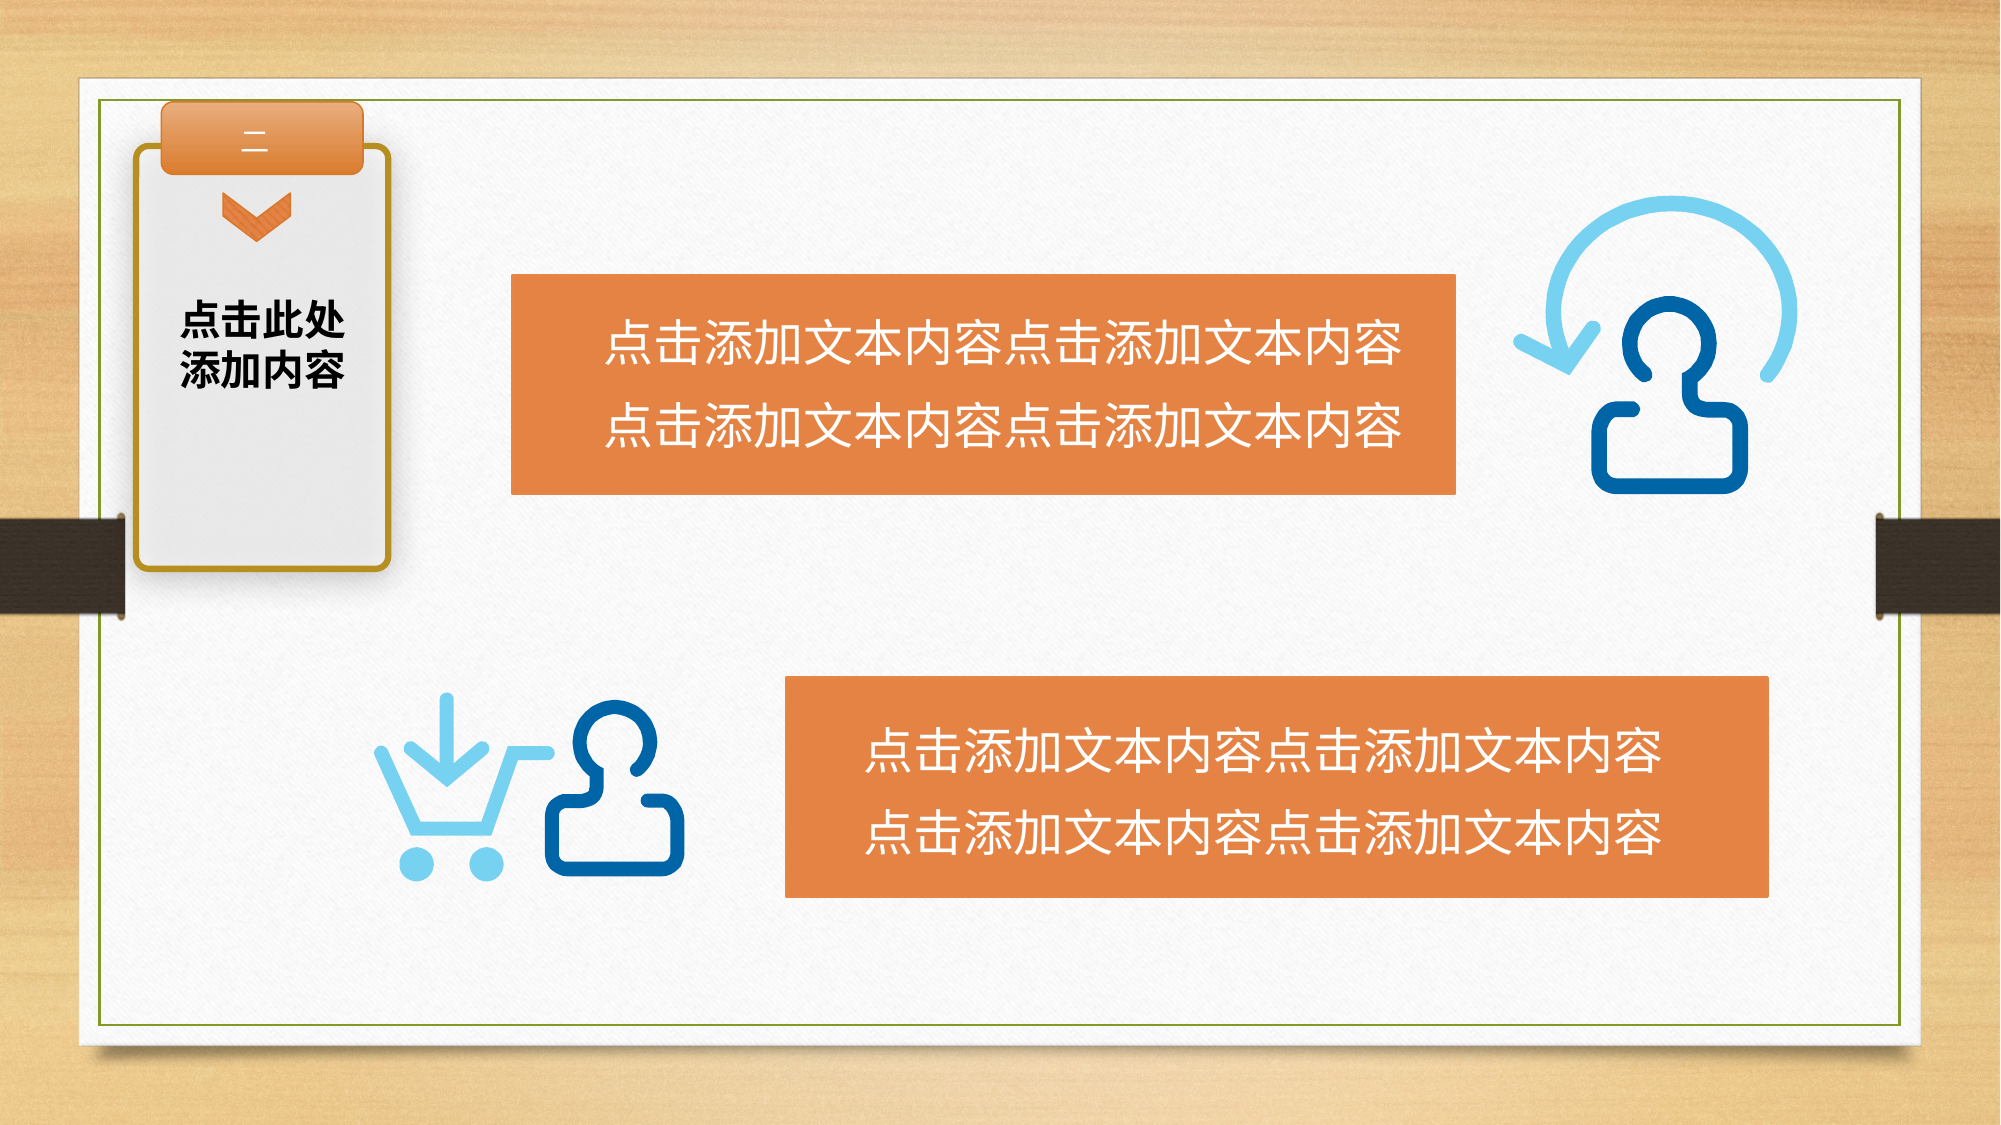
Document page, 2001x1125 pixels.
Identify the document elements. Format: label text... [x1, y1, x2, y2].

text_box [785, 676, 1769, 898]
text_box 点击添加文本内容点击添加文本内容 [589, 304, 1419, 380]
text_box [511, 274, 1456, 495]
text_box 点击此处添加内容 [151, 286, 374, 402]
text_box 点击添加文本内容点击添加文本内容 [848, 711, 1679, 787]
text_box [135, 145, 389, 570]
picture [0, 0, 2001, 1125]
text_box [222, 192, 292, 242]
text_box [146, 101, 364, 175]
text_box 点击添加文本内容点击添加文本内容 [589, 386, 1419, 462]
text_box 点击添加文本内容点击添加文本内容 [848, 794, 1679, 869]
